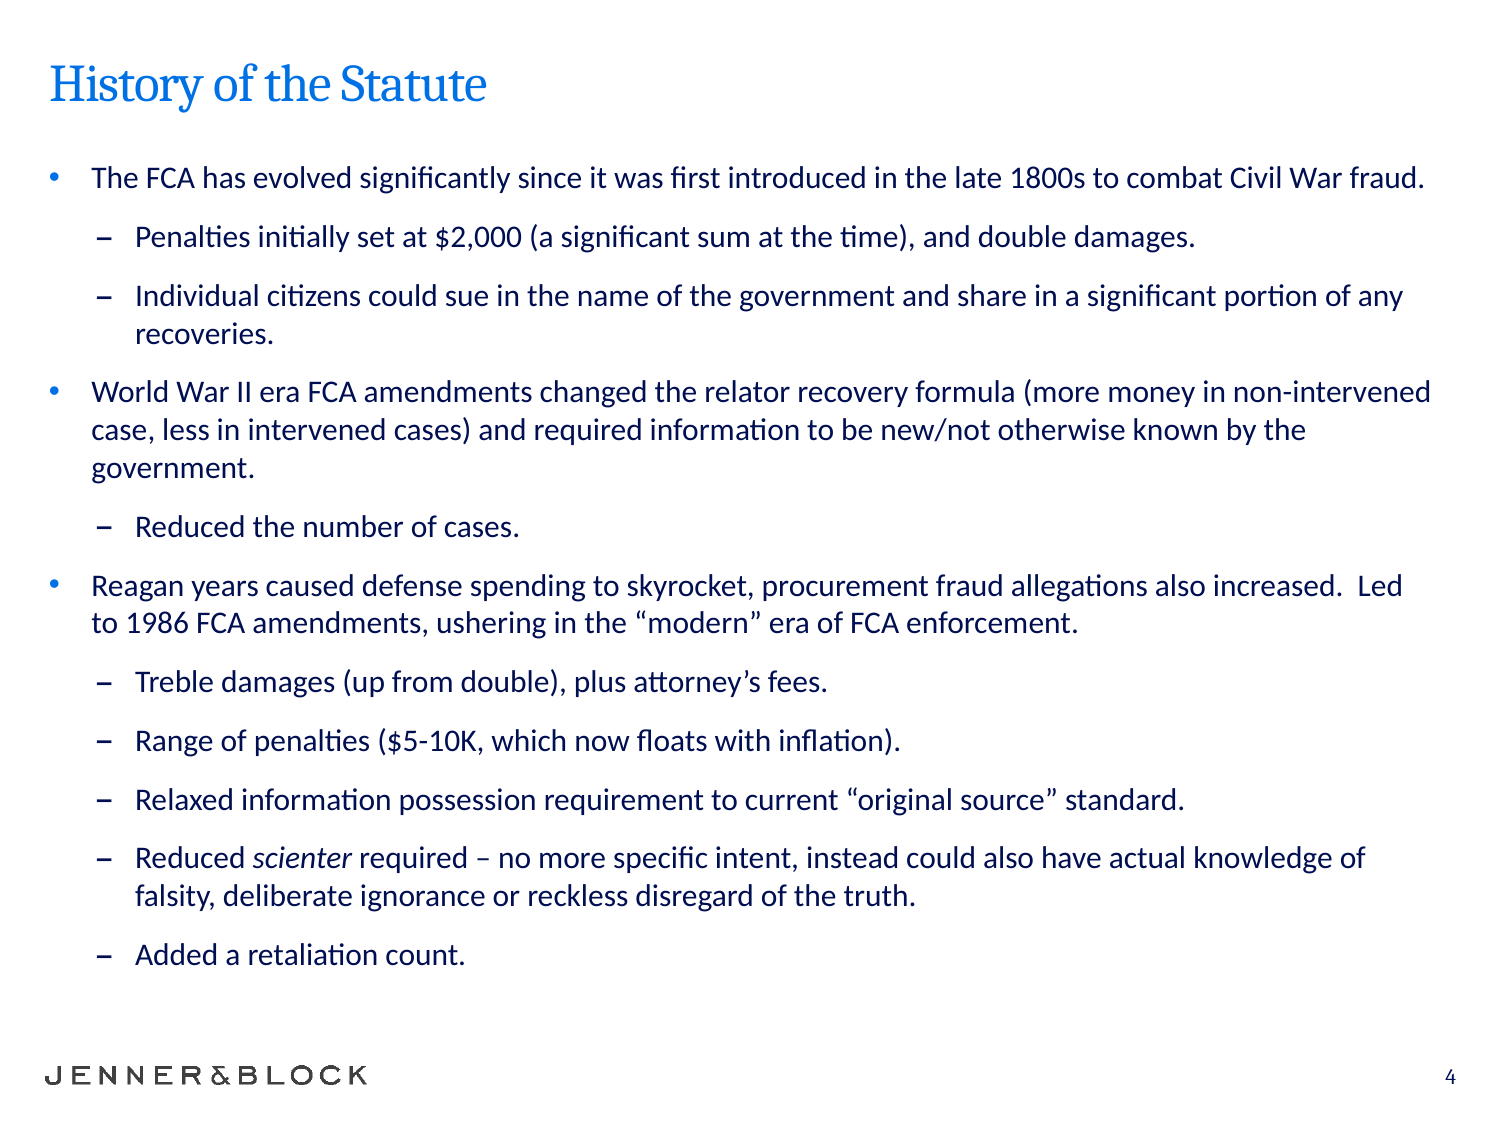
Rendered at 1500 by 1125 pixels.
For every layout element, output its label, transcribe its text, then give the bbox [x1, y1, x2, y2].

list The FCA has evolved significantly since it was first introduced in the late 1800s to combat Civil War fraud. Penalties initially set at $2,000 (a significant sum at the time), and double damages. Individual citizens could sue in the name of the government and share in a significant portion of any recoveries. World War II era FCA amendments changed the relator recovery formula (more money in non-intervened case, less in intervened cases) and required information to be new/not otherwise known by the government. Reduced the number of cases. Reagan years caused defense spending to skyrocket, procurement fraud allegations also increased. Led to 1986 FCA amendments, ushering in the “modern” era of FCA enforcement. Treble damages (up from double), plus attorney’s fees. Range of penalties ($5-10K, which now floats with inflation). Relaxed information possession requirement to current “original source” standard. Reduced scienter required – no more specific intent, instead could also have actual knowledge of falsity, deliberate ignorance or reckless disregard of the truth. Added a retaliation count. [48, 149, 1450, 1025]
title History of the Statute [49, 40, 1450, 120]
